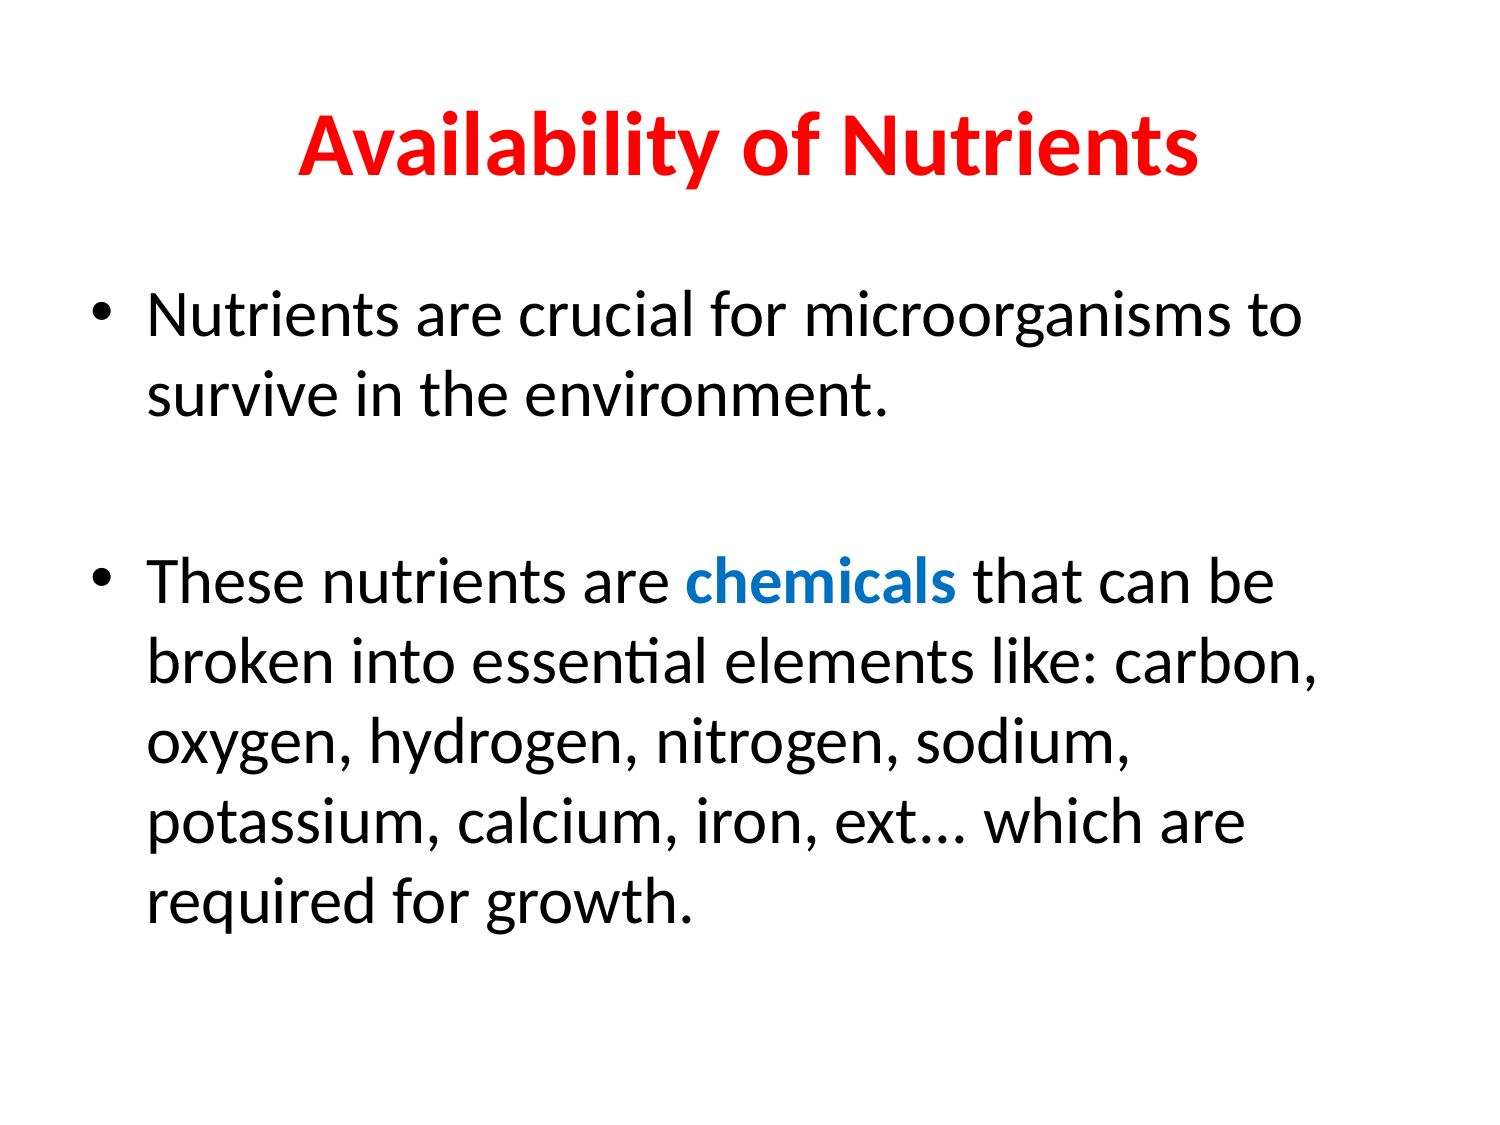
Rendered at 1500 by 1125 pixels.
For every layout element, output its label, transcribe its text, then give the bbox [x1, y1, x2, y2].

title Availability of Nutrients [75, 45, 1425, 233]
list Nutrients are crucial for microorganisms to survive in the environment. These nutrients are chemicals that can be broken into essential elements like: carbon, oxygen, hydrogen, nitrogen, sodium, potassium, calcium, iron, ext... which are required for growth. [75, 262, 1425, 1005]
